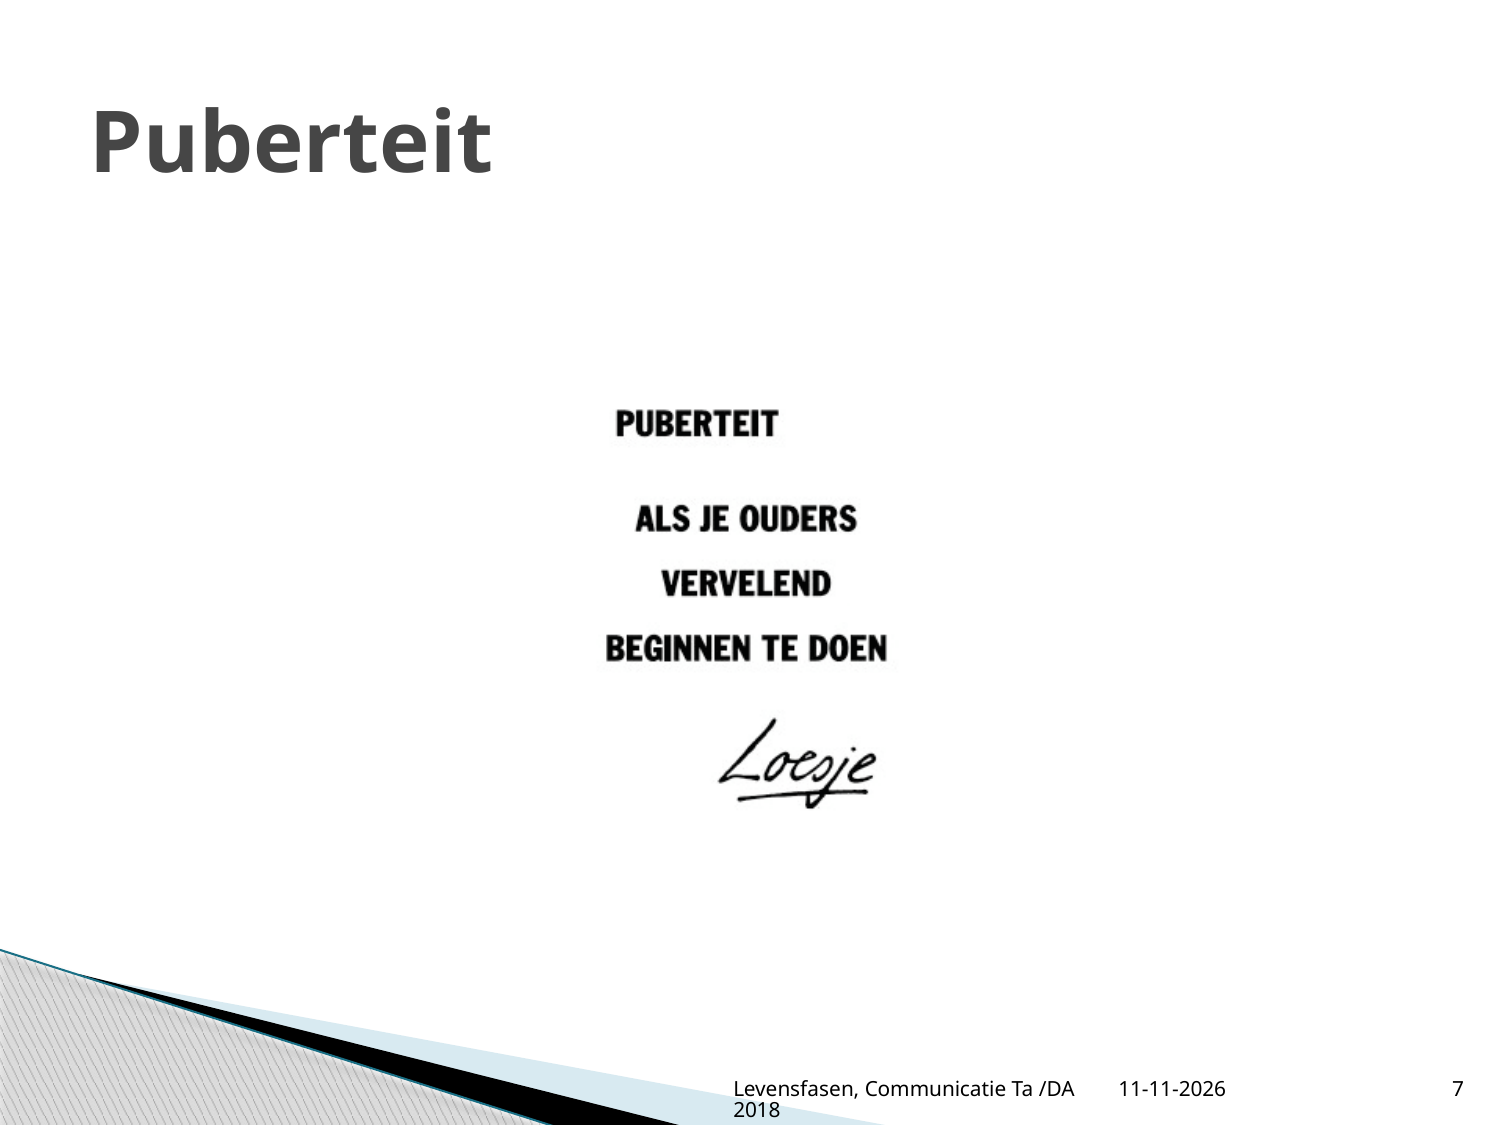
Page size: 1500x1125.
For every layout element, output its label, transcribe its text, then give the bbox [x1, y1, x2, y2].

title Puberteit [75, 45, 1425, 233]
slide_number 7 [1418, 1051, 1479, 1112]
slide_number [1105, 1051, 1418, 1112]
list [569, 377, 931, 852]
footer Levensfasen, Communicatie Ta /DA 2018 [718, 1051, 1105, 1112]
